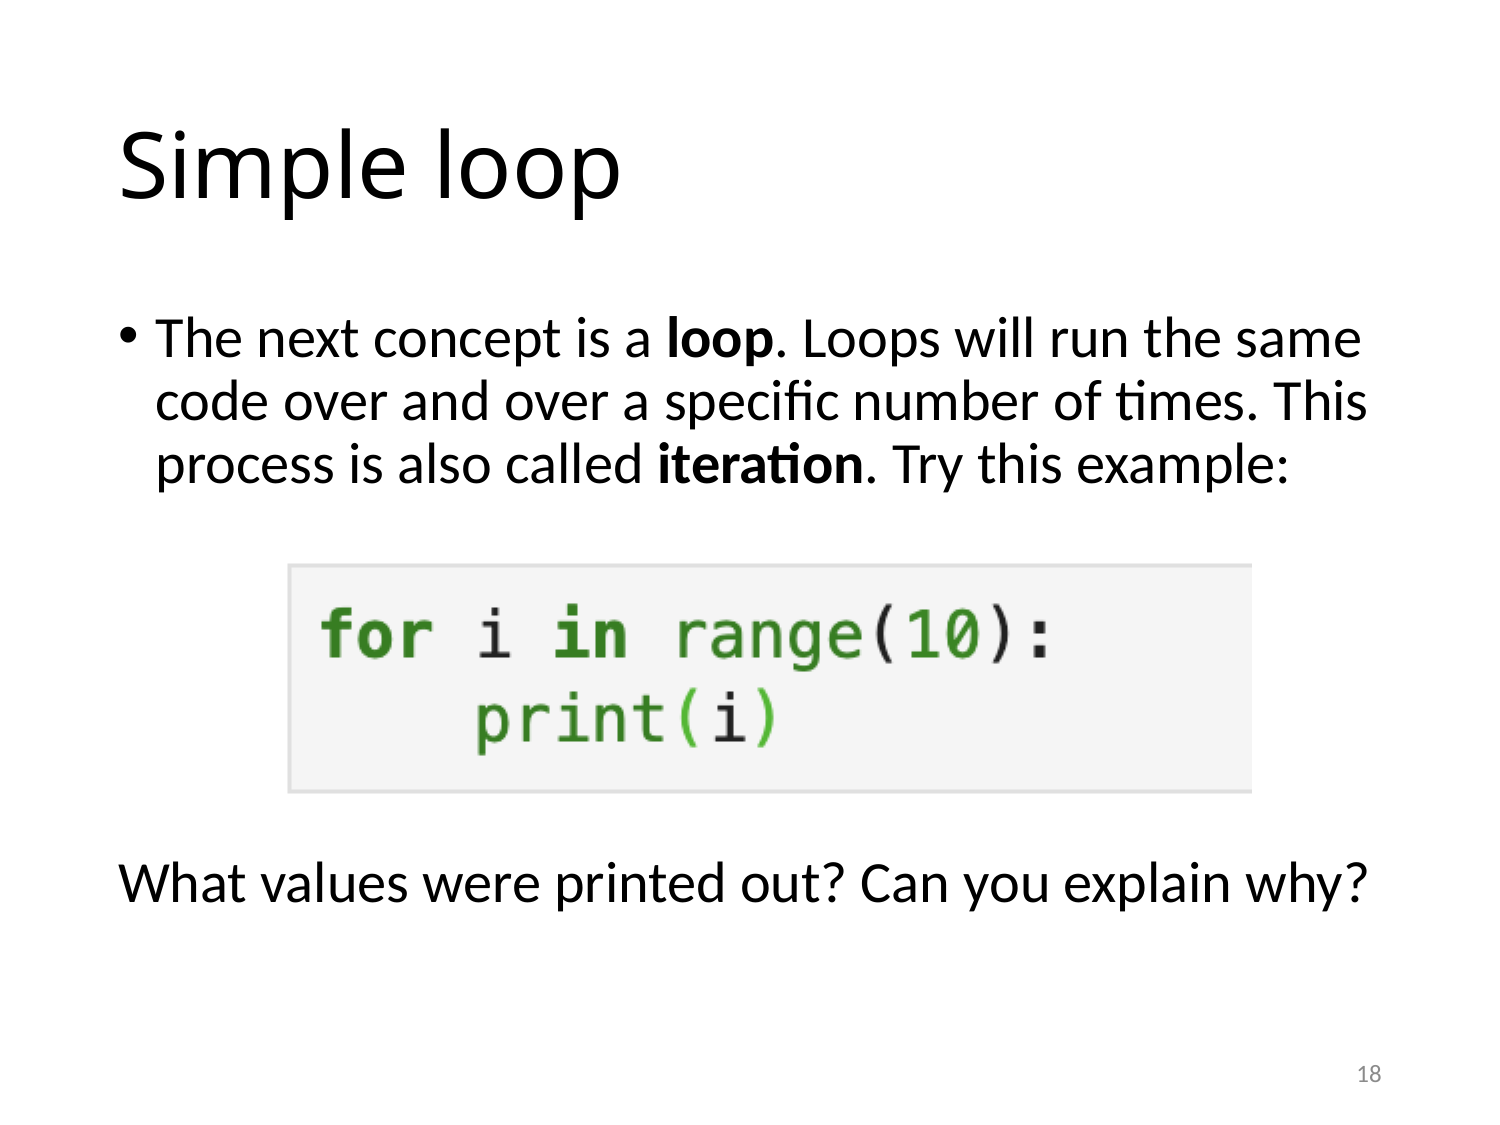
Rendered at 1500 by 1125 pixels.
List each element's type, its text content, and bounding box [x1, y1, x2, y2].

list The next concept is a loop. Loops will run the same code over and over a specific number of times. This process is also called iteration. Try this example: What values were printed out? Can you explain why? [103, 299, 1397, 1014]
slide_number 18 [1059, 1042, 1397, 1103]
title Simple loop [103, 59, 1397, 278]
picture [248, 538, 1252, 822]
